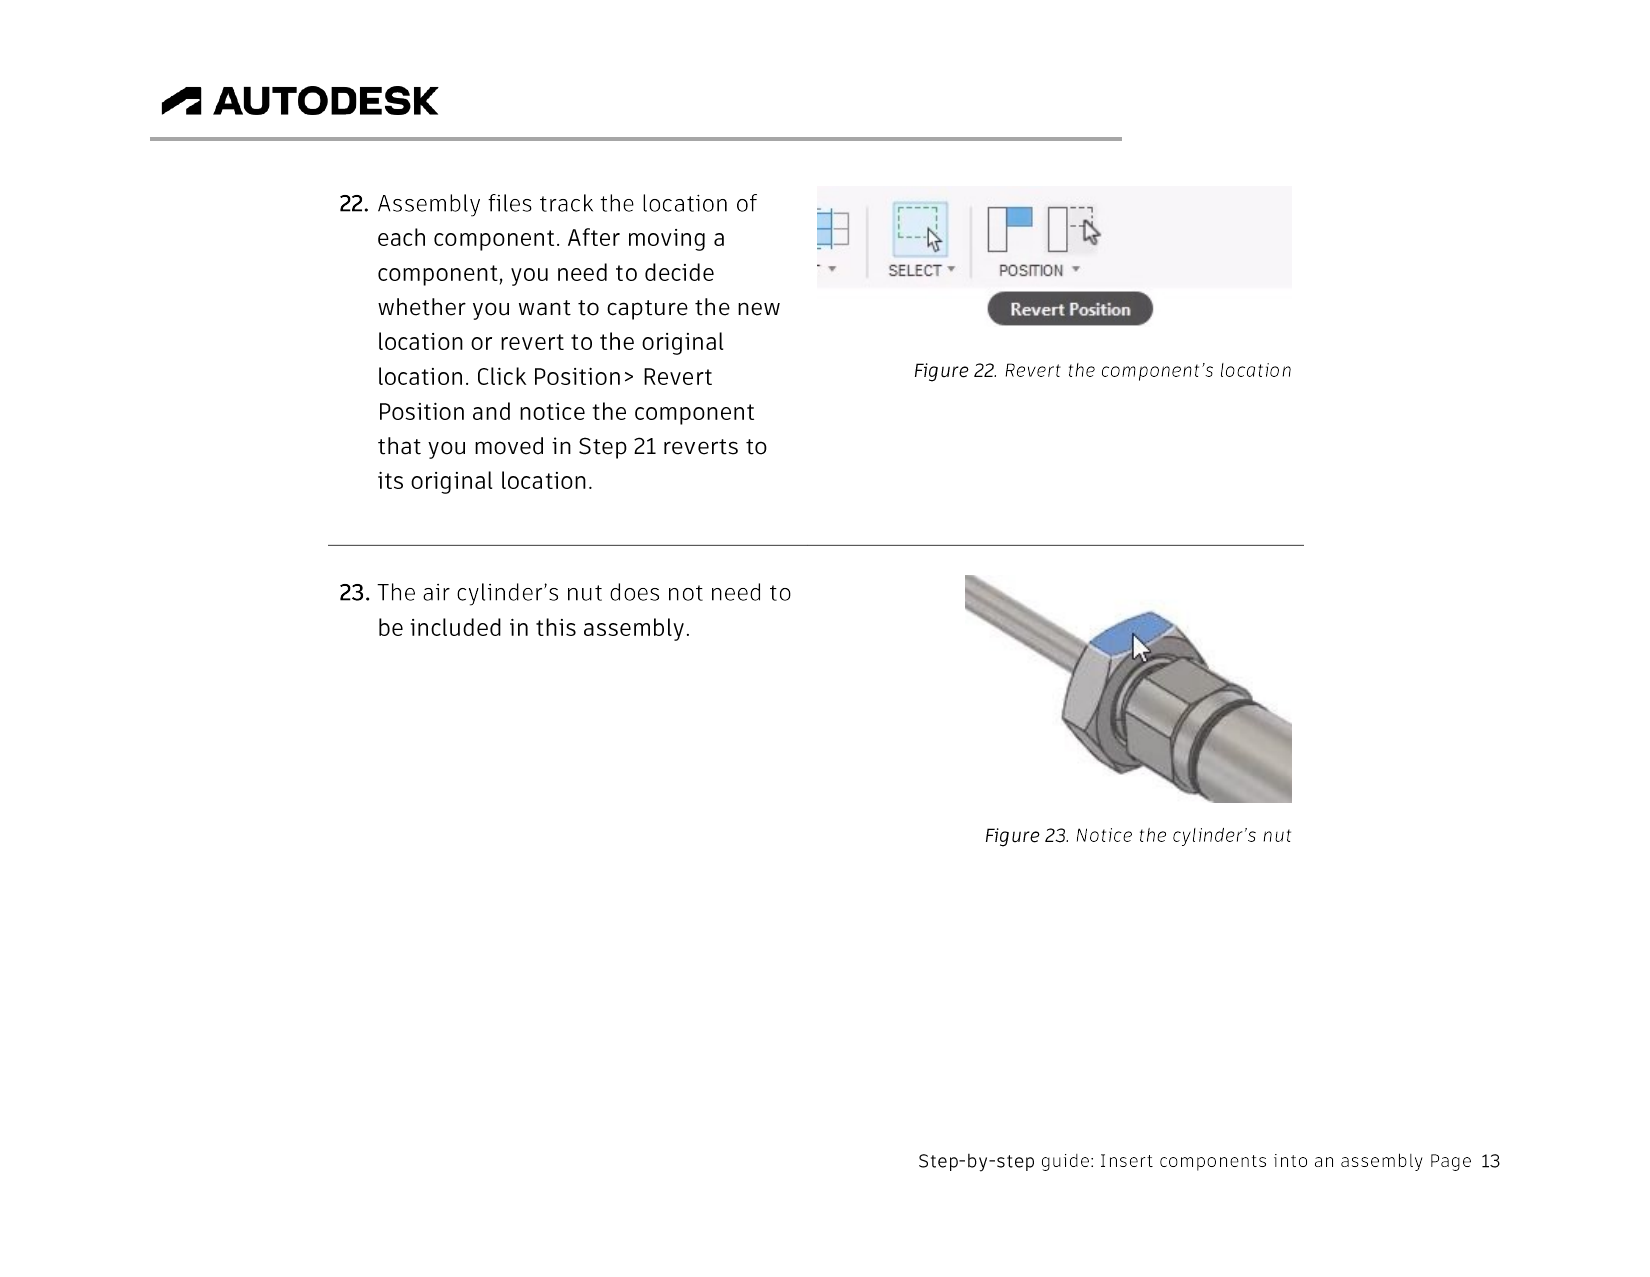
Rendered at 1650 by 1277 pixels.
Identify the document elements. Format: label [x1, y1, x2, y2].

text_box [339, 187, 799, 497]
picture [160, 86, 439, 116]
picture [817, 186, 1293, 327]
picture [965, 575, 1293, 803]
text_box [984, 822, 1302, 850]
text_box [913, 357, 1302, 385]
text_box [918, 1147, 1511, 1175]
text_box [339, 576, 807, 644]
